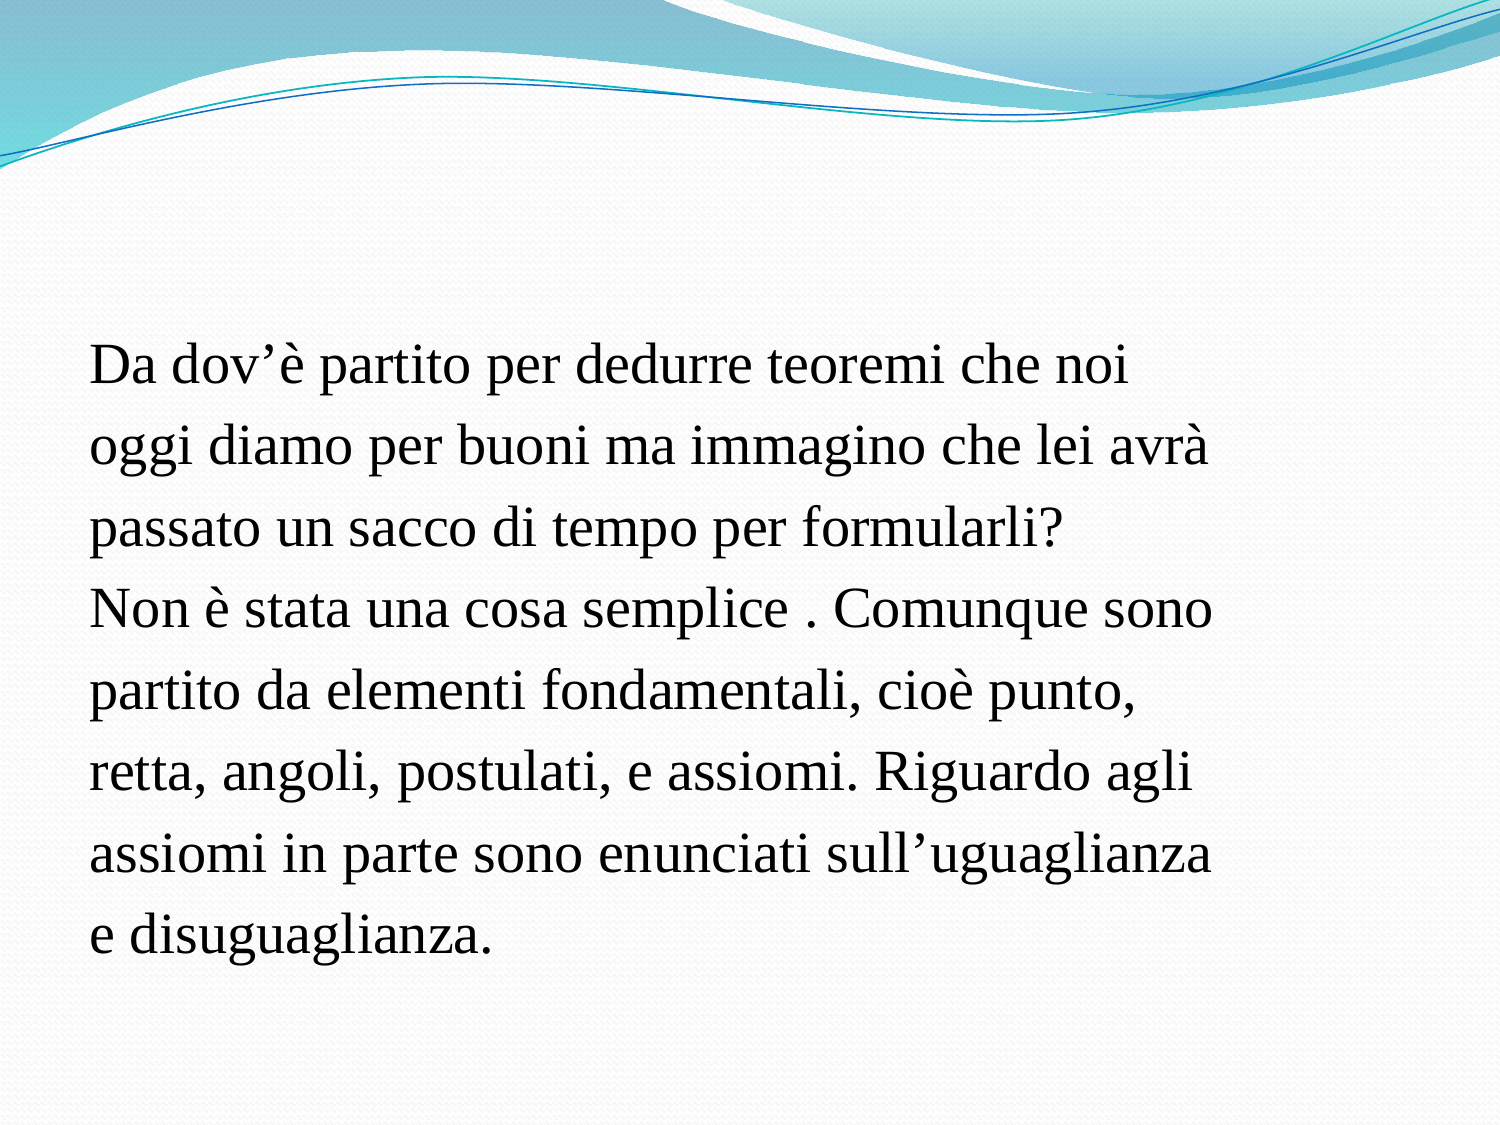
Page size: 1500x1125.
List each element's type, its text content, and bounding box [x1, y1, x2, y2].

list Da dov’è partito per dedurre teoremi che noi oggi diamo per buoni ma immagino che lei avrà passato un sacco di tempo per formularli? Non è stata una cosa semplice . Comunque sono partito da elementi fondamentali, cioè punto, retta, angoli, postulati, e assiomi. Riguardo agli assiomi in parte sono enunciati sull’uguaglianza e disuguaglianza. [75, 317, 1425, 1038]
